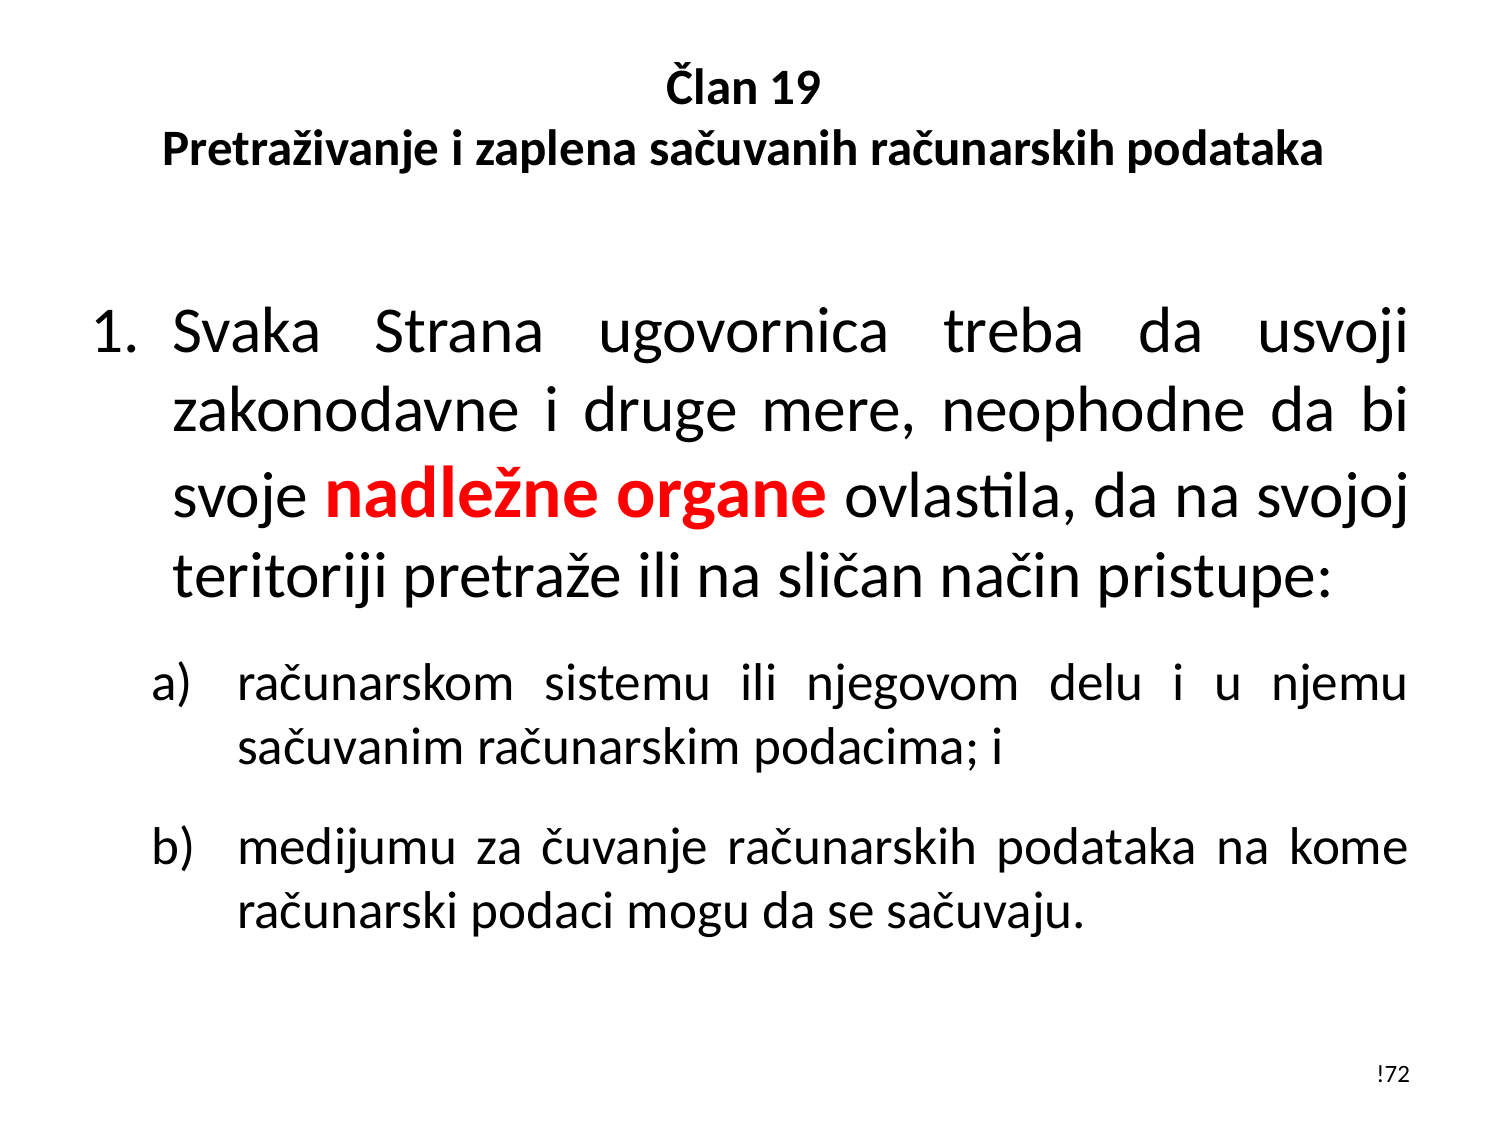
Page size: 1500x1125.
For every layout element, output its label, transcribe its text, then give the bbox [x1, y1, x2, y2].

slide_number !72 [1074, 1042, 1425, 1103]
list Svaka Strana ugovornica treba da usvoji zakonodavne i druge mere, neophodne da bi svoje nadležne organe ovlastila, da na svojoj teritoriji pretraže ili na sličan način pristupe: računarskom sistemu ili njegovom delu i u njemu sačuvanim računarskim podacima; i medijumu za čuvanje računarskih podataka na kome računarski podaci mogu da se sačuvaju. [74, 279, 1426, 1019]
title Član 19 Pretraživanje i zaplena sačuvanih računarskih podataka [74, 44, 1426, 185]
